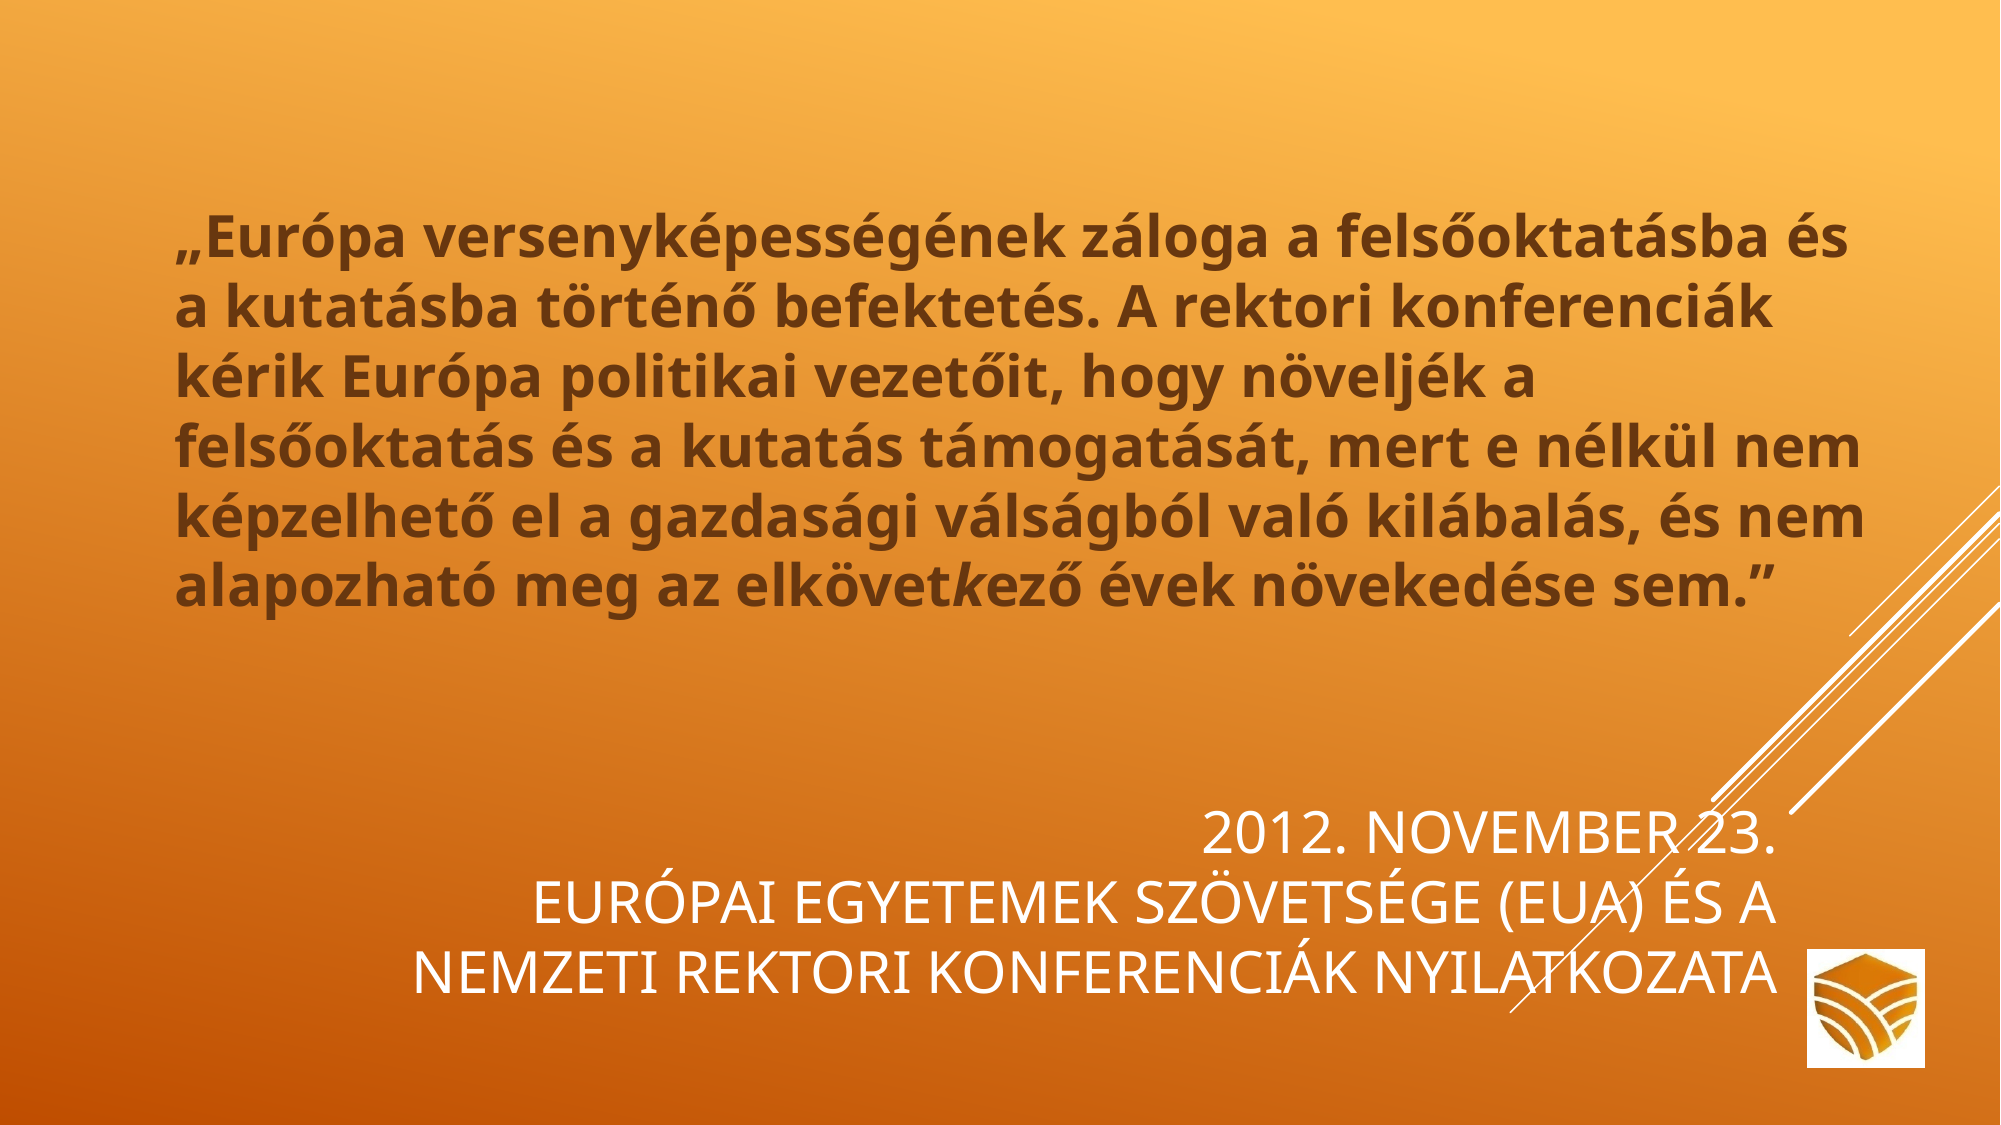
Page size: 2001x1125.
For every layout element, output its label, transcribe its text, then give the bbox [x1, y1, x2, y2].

picture [1807, 949, 1925, 1068]
title 2012. november 23. Európai Egyetemek Szövetsége (EUA) és a nemzeti rektori konferenciák nyilatkozata [393, 776, 1793, 1024]
list „Európa versenyképességének záloga a felsőoktatásba és a kutatásba történő befektetés. A rektori konferenciák kérik Európa politikai vezetőit, hogy növeljék a felsőoktatás és a kutatás támogatását, mert e nélkül nem képzelhető el a gazdasági válságból való kilábalás, és nem alapozható meg az elkövetkező évek növekedése sem.” [112, 112, 1891, 706]
